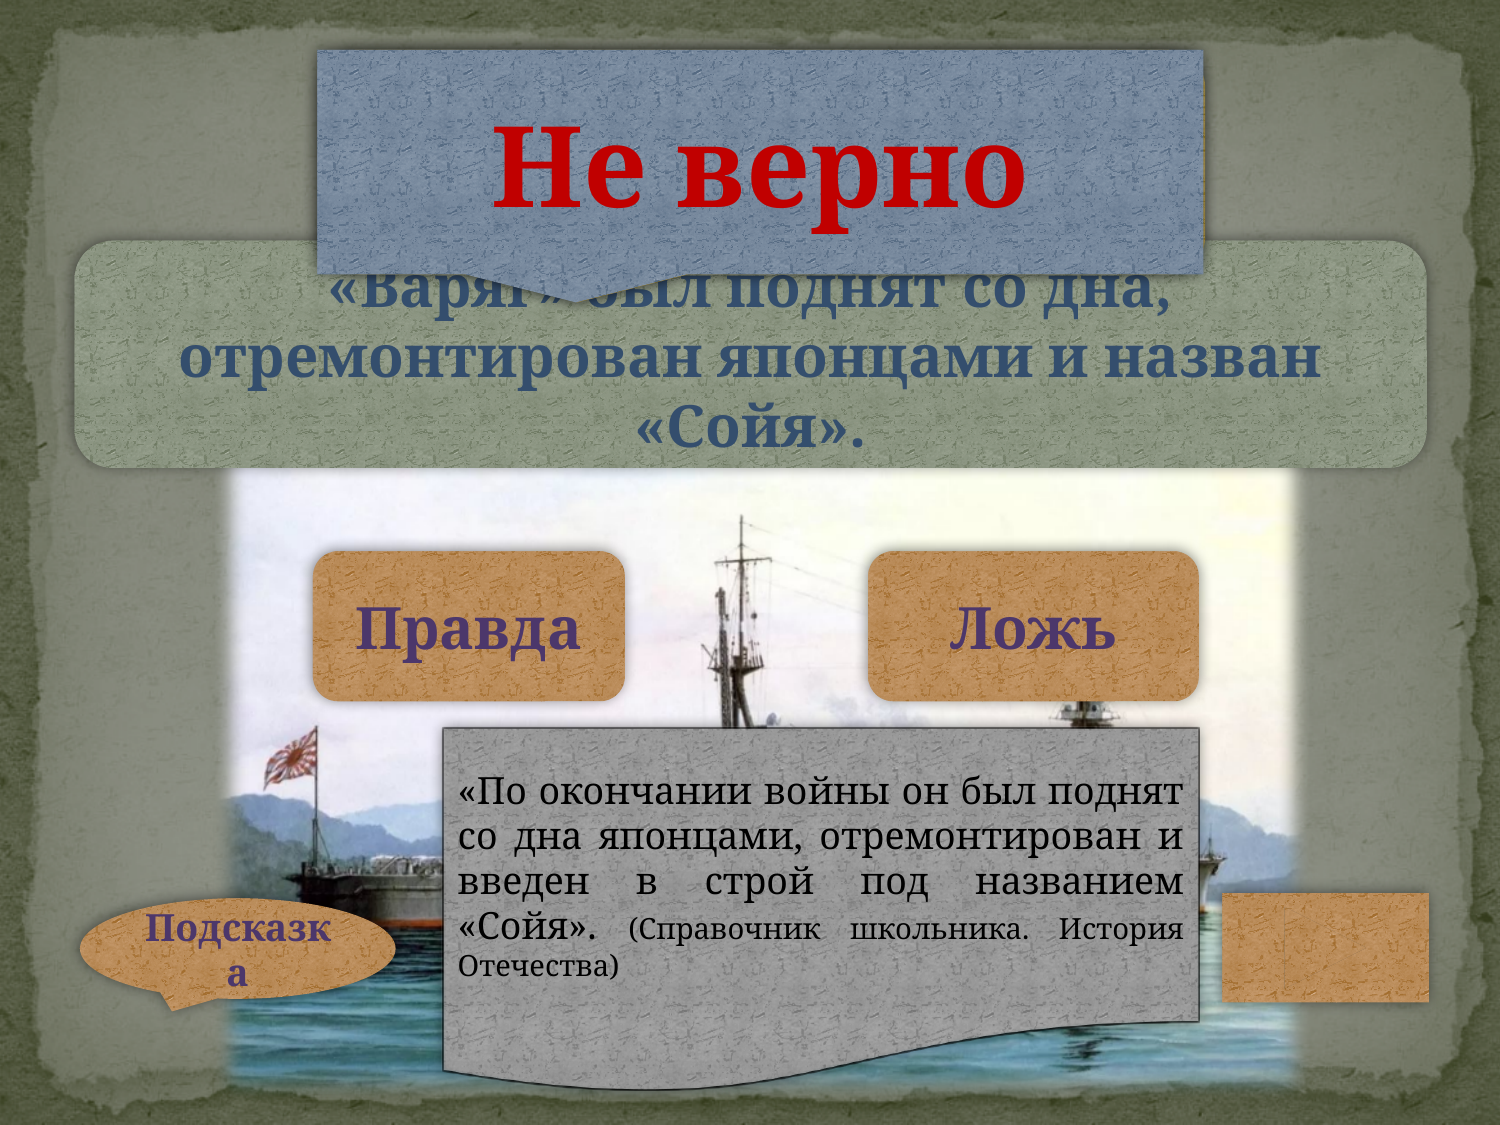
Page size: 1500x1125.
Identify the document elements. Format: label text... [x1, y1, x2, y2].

title Утверждение №14 [74, 24, 1425, 225]
text_box «Варяг» был поднят со дна, отремонтирован японцами и назван «Сойя». [74, 240, 1427, 468]
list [215, 352, 1311, 1100]
text_box Не верно [317, 49, 1204, 303]
text_box Подсказка [79, 899, 202, 1012]
text_box [1321, 893, 1429, 1003]
